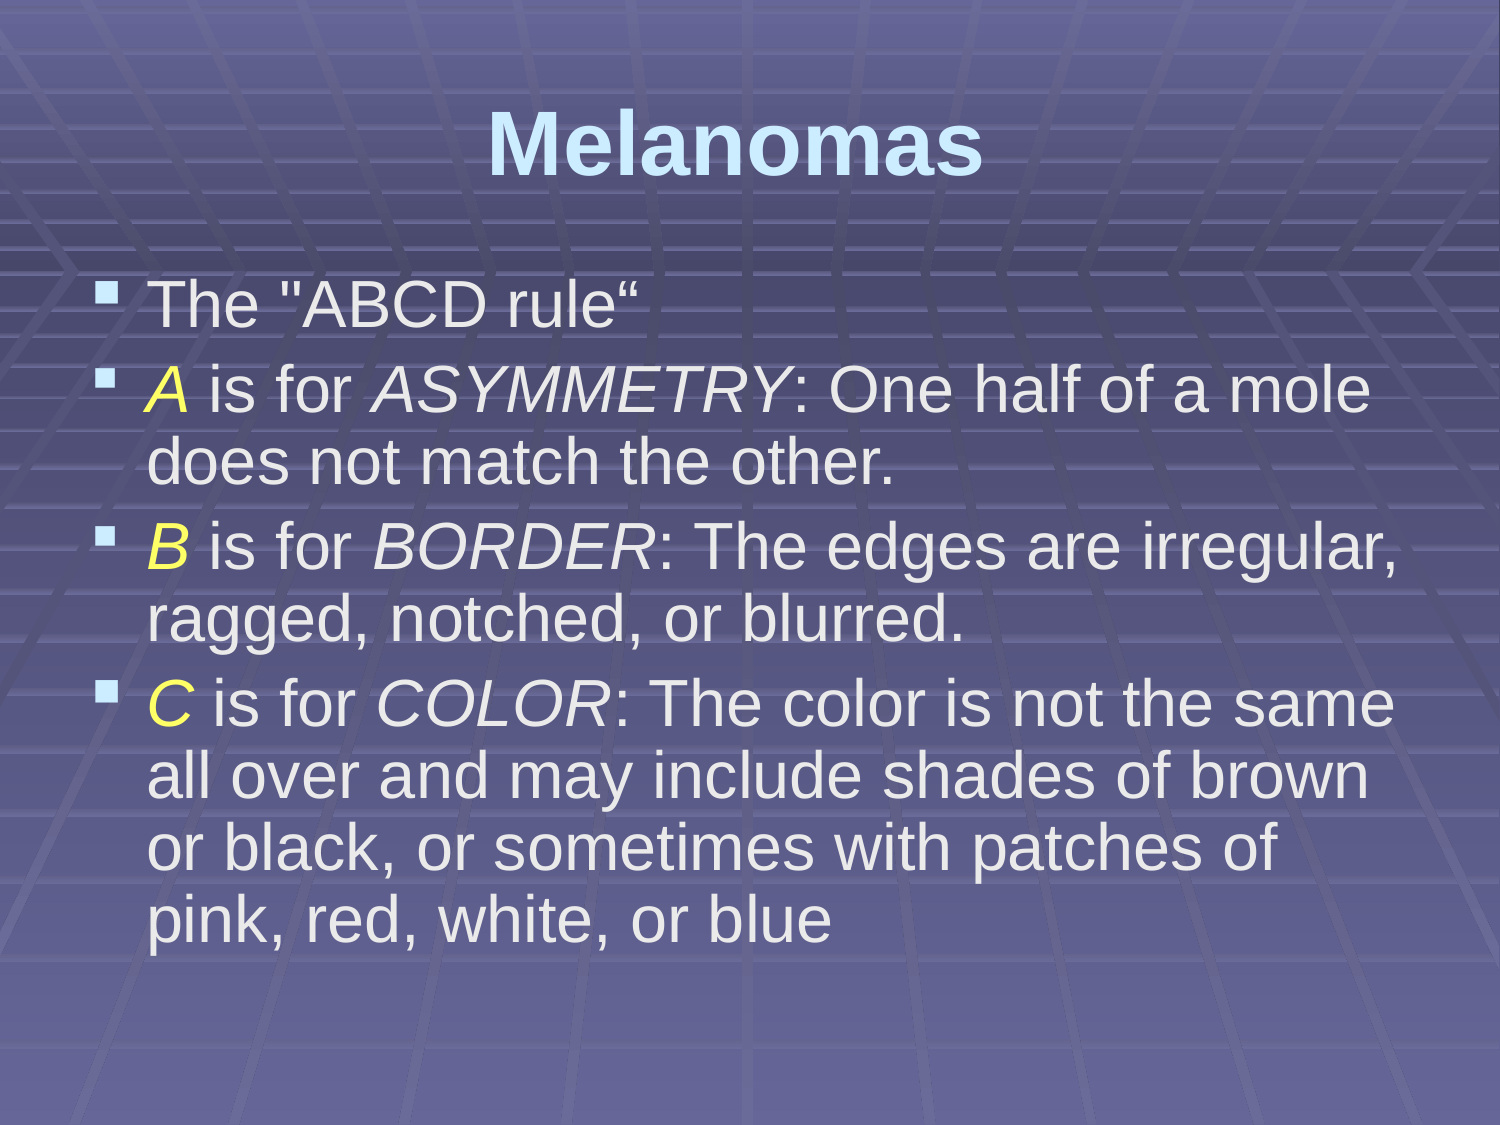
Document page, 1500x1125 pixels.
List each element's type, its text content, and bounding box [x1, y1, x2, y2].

list The "ABCD rule“ A is for ASYMMETRY: One half of a mole does not match the other. B is for BORDER: The edges are irregular, ragged, notched, or blurred. C is for COLOR: The color is not the same all over and may include shades of brown or black, or sometimes with patches of pink, red, white, or blue [74, 261, 1425, 1001]
title Melanomas [74, 44, 1425, 233]
